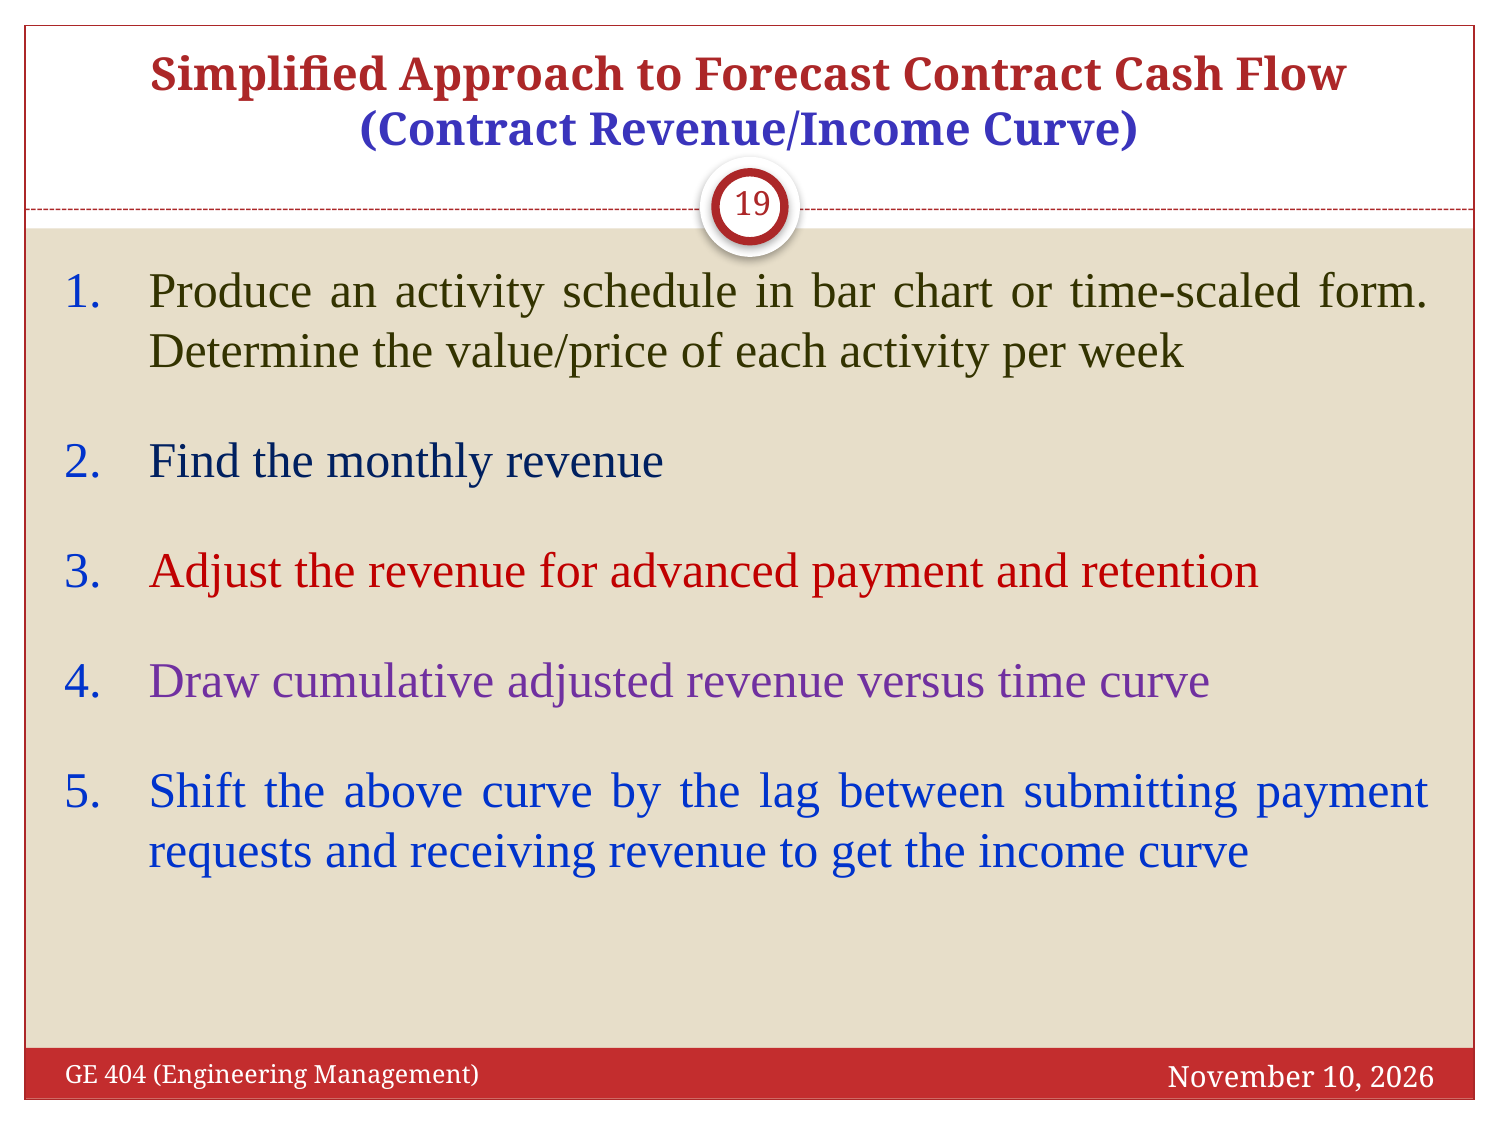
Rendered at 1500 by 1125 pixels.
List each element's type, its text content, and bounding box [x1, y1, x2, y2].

list Produce an activity schedule in bar chart or time-scaled form. Determine the value/price of each activity per week Find the monthly revenue Adjust the revenue for advanced payment and retention Draw cumulative adjusted revenue versus time curve Shift the above curve by the lag between submitting payment requests and receiving revenue to get the income curve [49, 250, 1445, 1001]
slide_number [950, 1050, 1450, 1111]
footer GE 404 (Engineering Management) [50, 1051, 638, 1112]
slide_number 19 [715, 168, 791, 241]
title Simplified Approach to Forecast Contract Cash Flow (Contract Revenue/Income Curve) [49, 37, 1450, 162]
